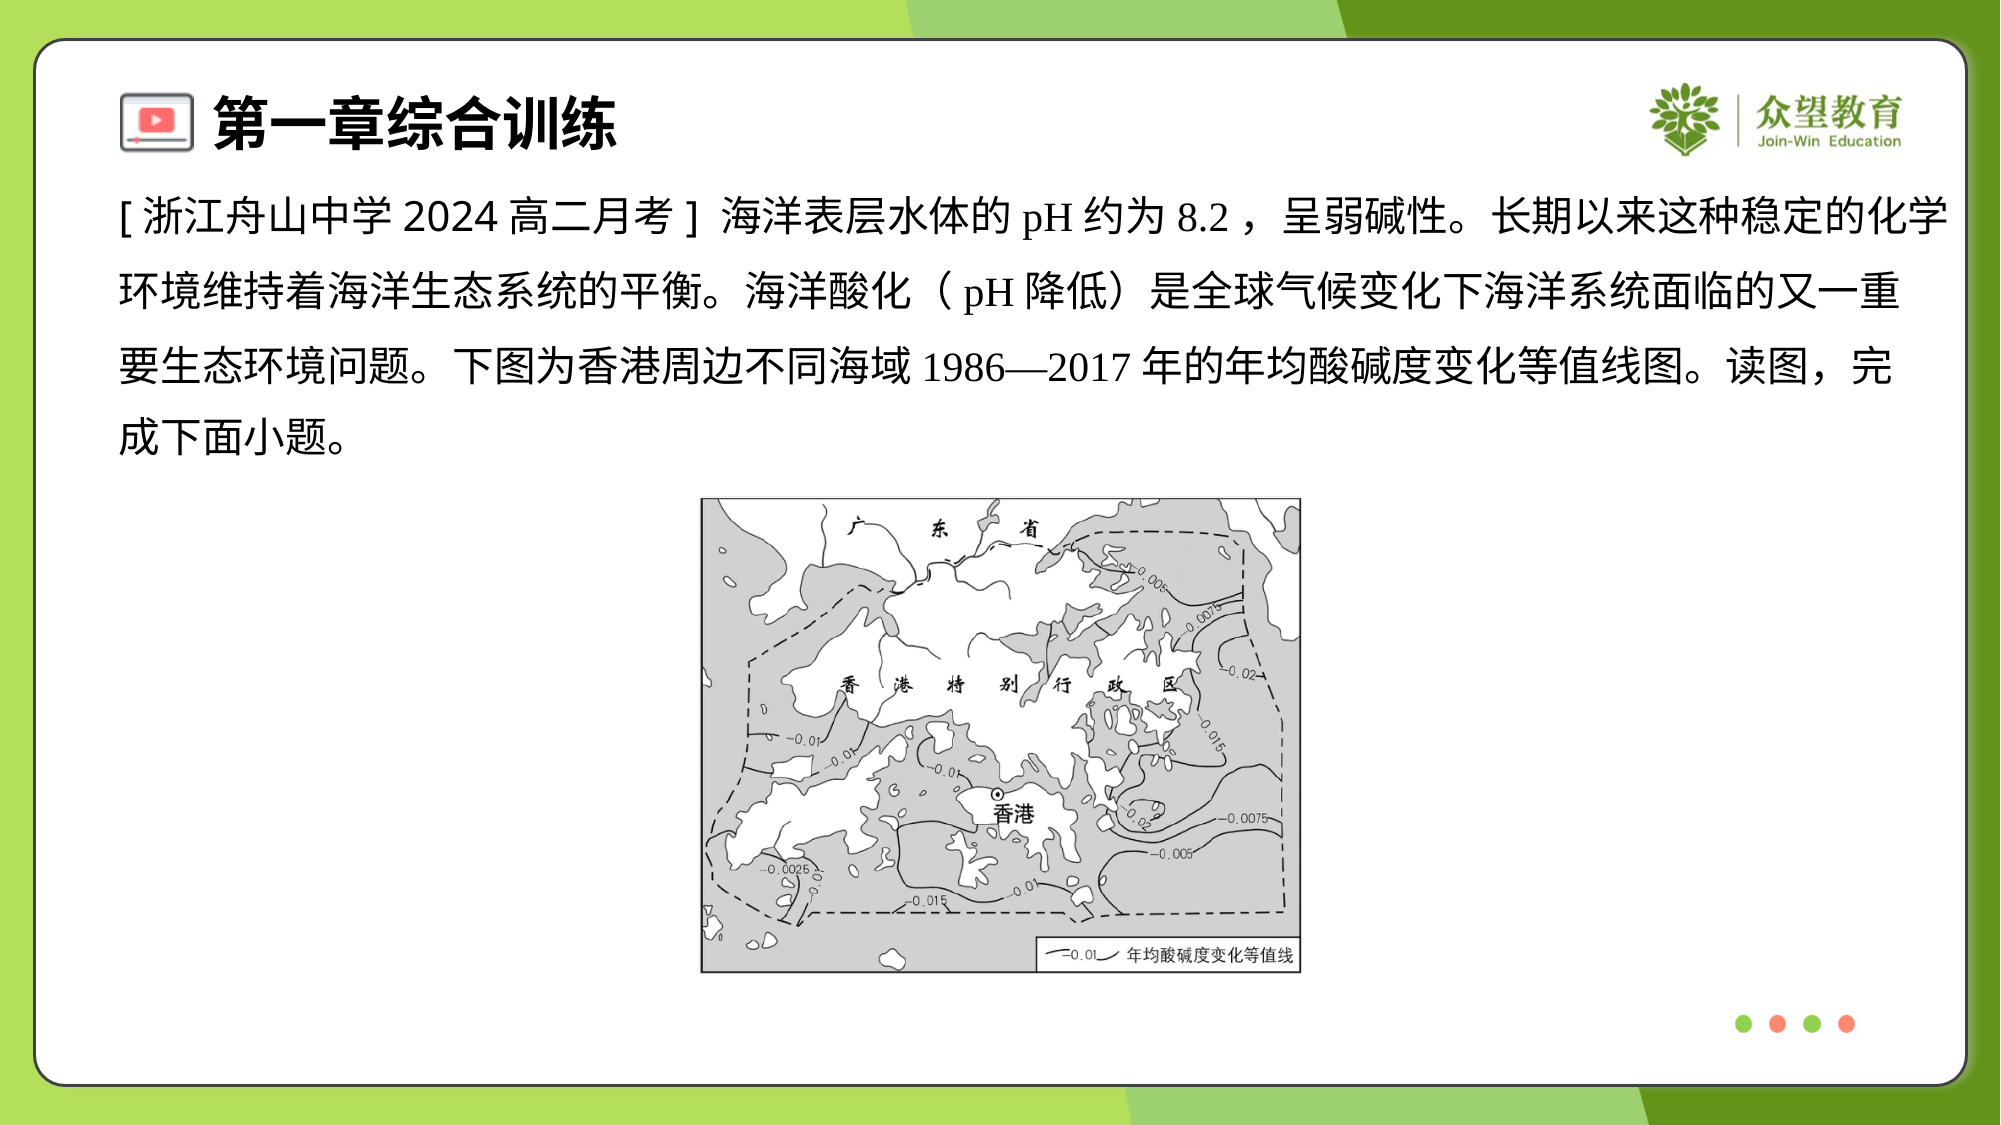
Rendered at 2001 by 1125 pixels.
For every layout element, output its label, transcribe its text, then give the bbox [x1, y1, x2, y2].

text_box [浙江舟山中学2024高二月考] 海洋表层水体的pH约为8.2，呈弱碱性。长期以来这种稳定的化学 环境维持着海洋生态系统的平衡。海洋酸化（pH降低）是全球气候变化下海洋系统面临的又一重 要生态环境问题。下图为香港周边不同海域1986—2017年的年均酸碱度变化等值线图。读图，完 成下面小题。 [118, 164, 1883, 454]
picture [0, 0, 2000, 1125]
